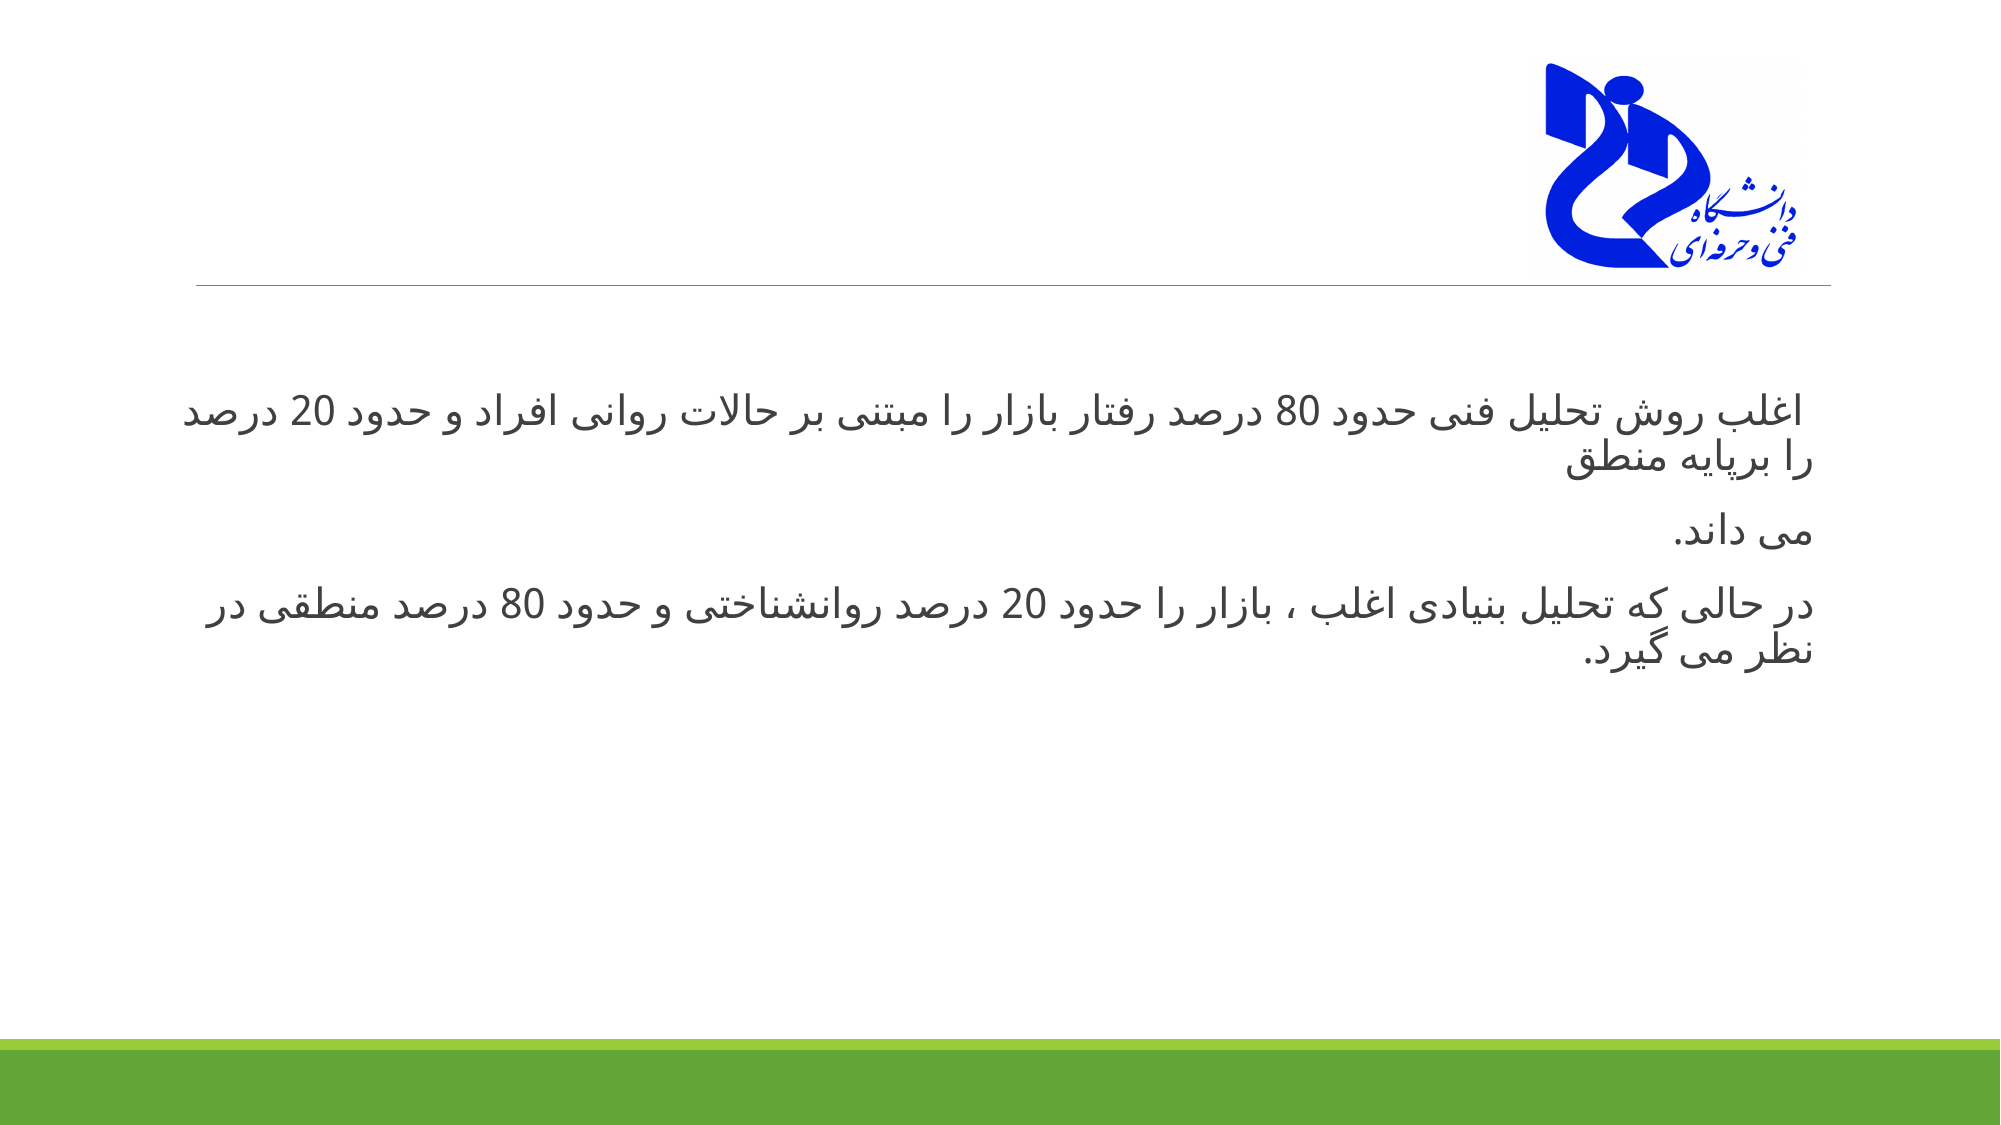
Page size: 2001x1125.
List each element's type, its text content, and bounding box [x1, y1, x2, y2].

list اغلب روش تحلیل فنی حدود 80 درصد رفتار بازار را مبتنی بر حالات روانی افراد و حدود 20 درصد را برپایه منطق می داند. در حالی که تحلیل بنیادی اغلب ، بازار را حدود 20 درصد روانشناختی و حدود 80 درصد منطقی در نظر می گیرد. [180, 302, 1830, 963]
picture [1502, 48, 1831, 286]
